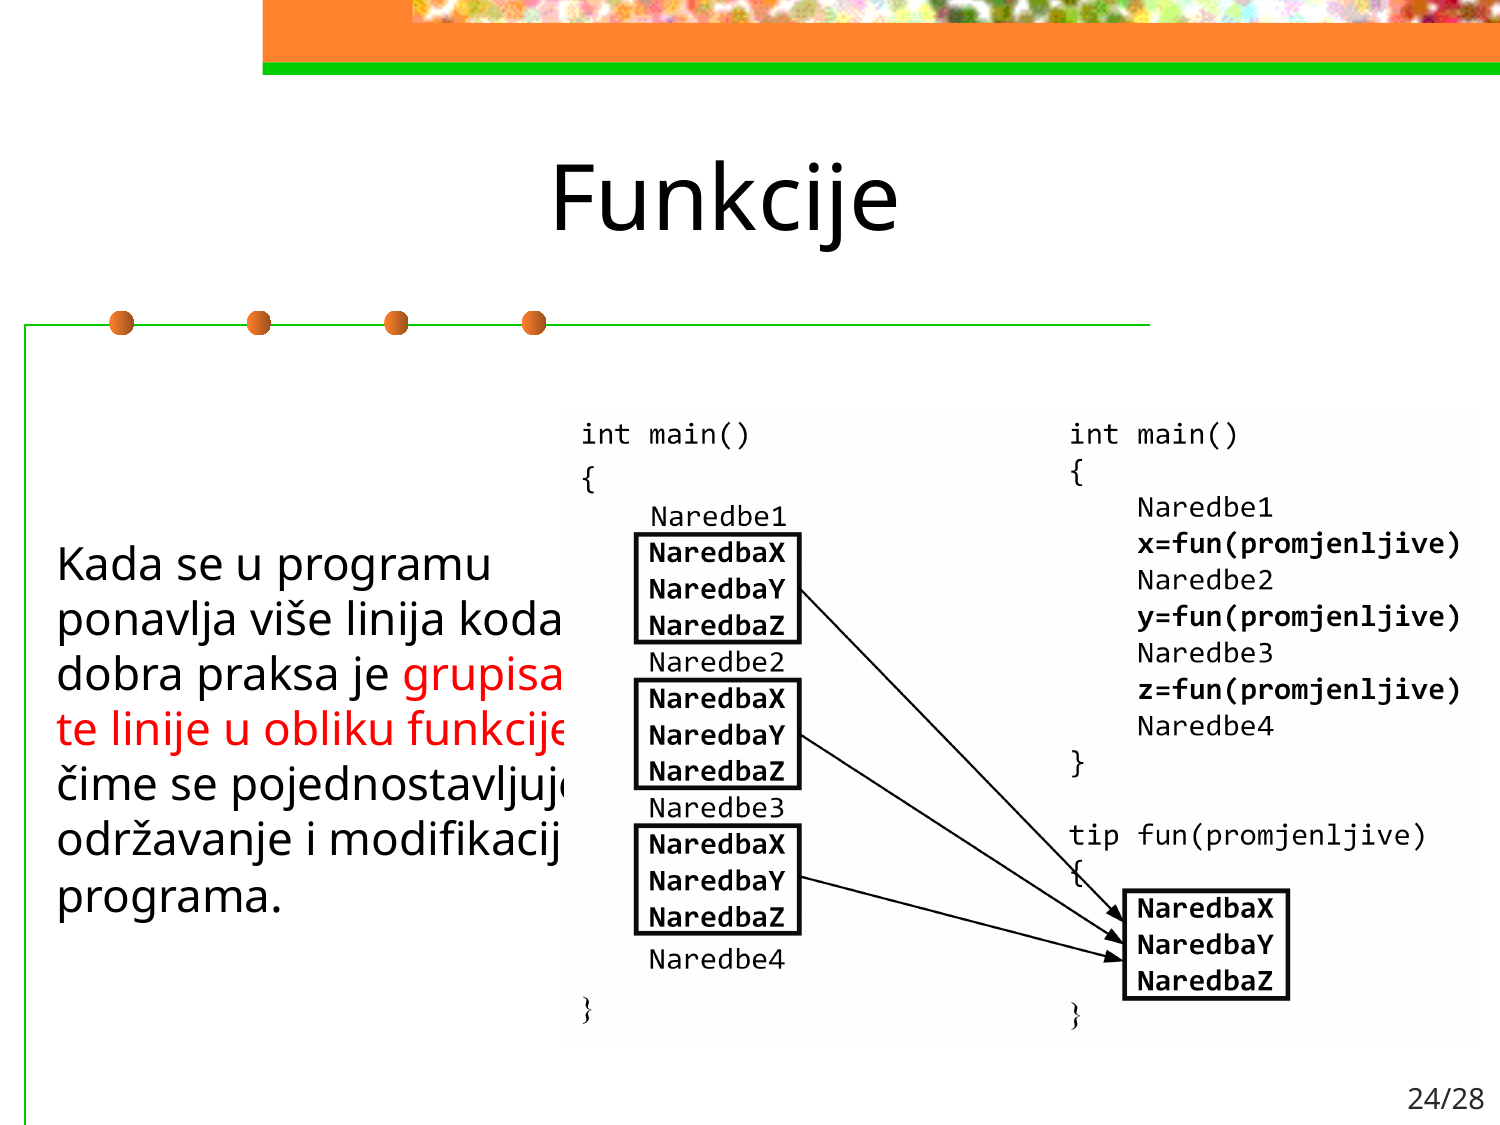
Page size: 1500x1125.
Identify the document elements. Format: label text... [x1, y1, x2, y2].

picture [412, 0, 1500, 23]
picture [564, 407, 1478, 1047]
text_box 24/28 [1374, 1072, 1500, 1123]
title Funkcije [87, 99, 1363, 288]
list Kada se u programu ponavlja više linija koda, dobra praksa je grupisati te linije u obliku funkcije, čime se pojednostavljuje održavanje i modifikacija programa. [41, 527, 558, 929]
